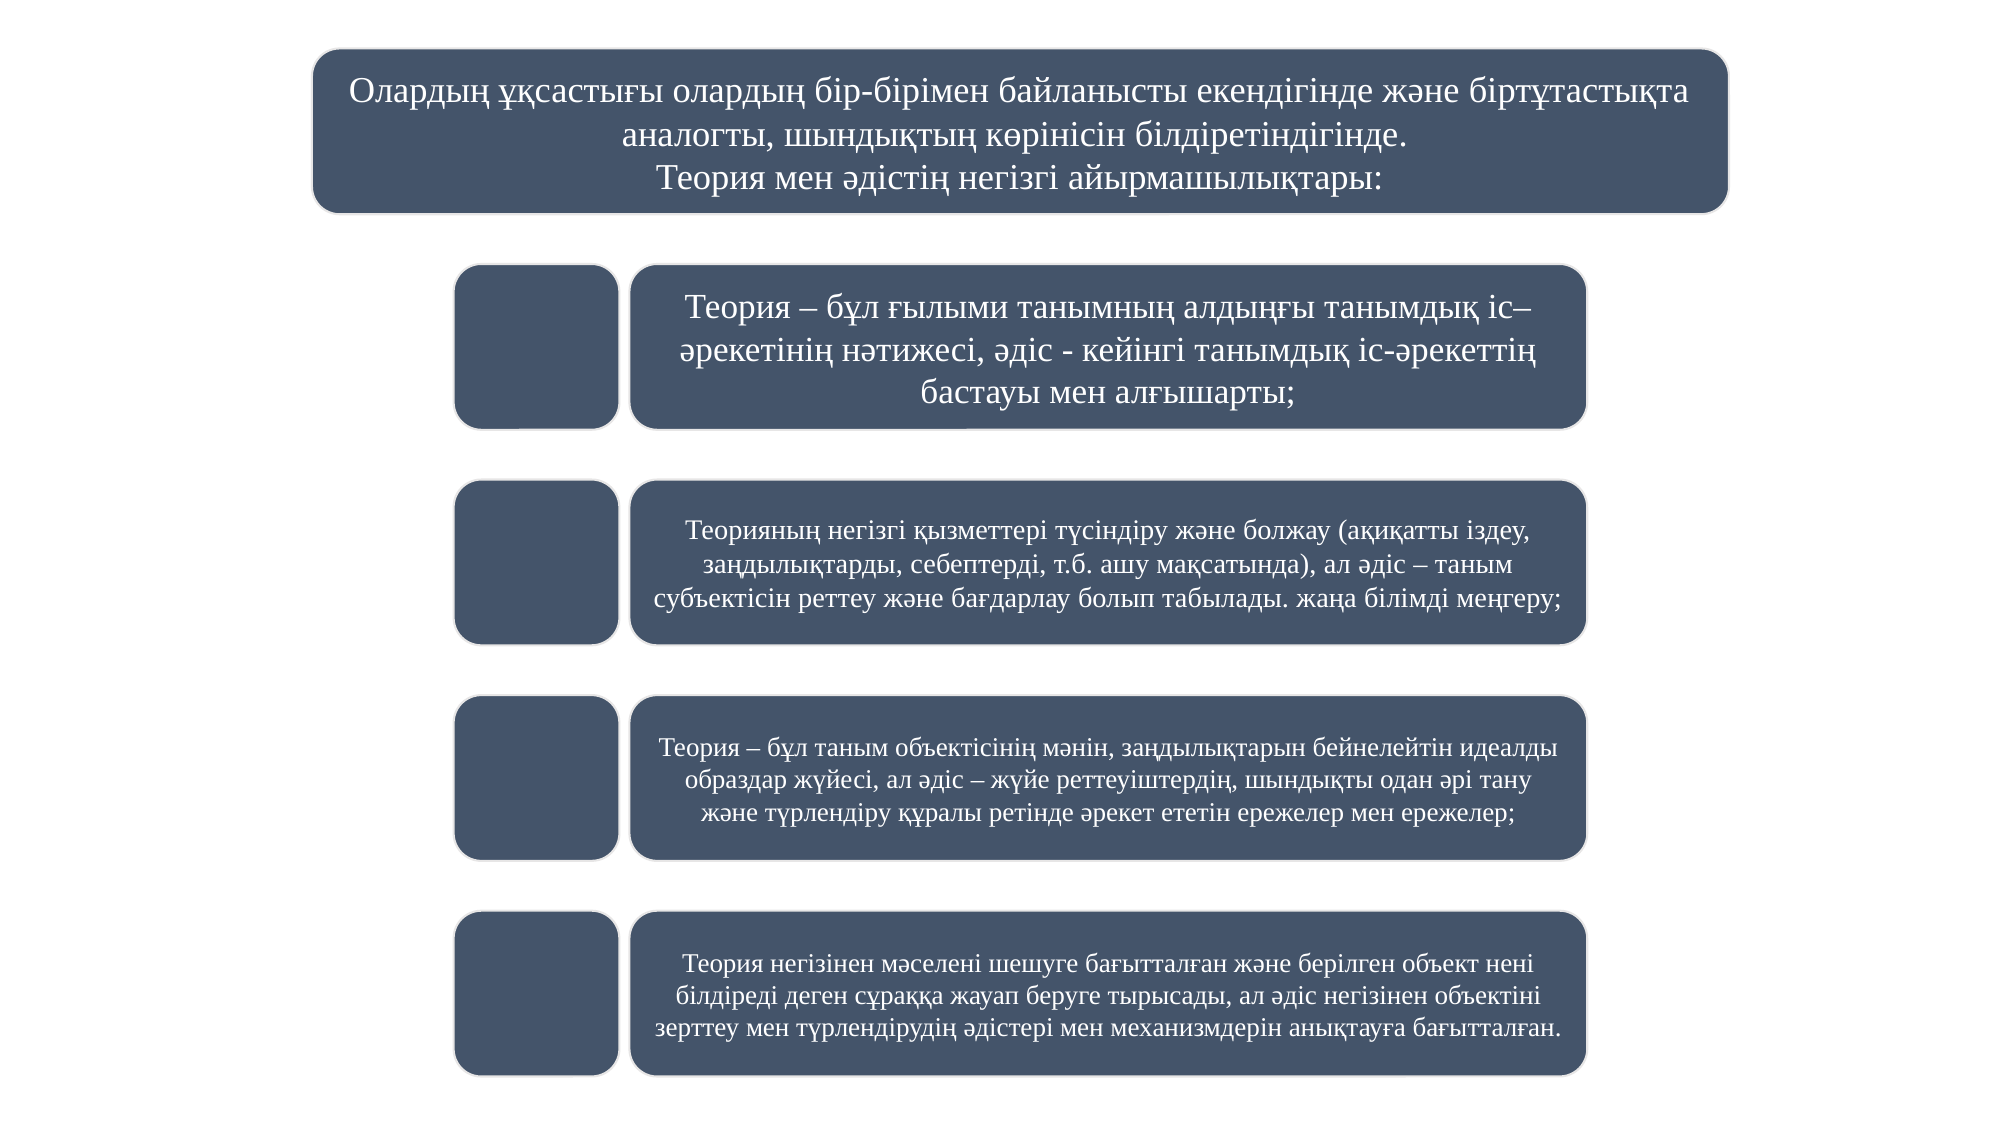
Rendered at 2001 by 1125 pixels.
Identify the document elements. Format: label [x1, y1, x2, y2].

list [134, 48, 1907, 1077]
